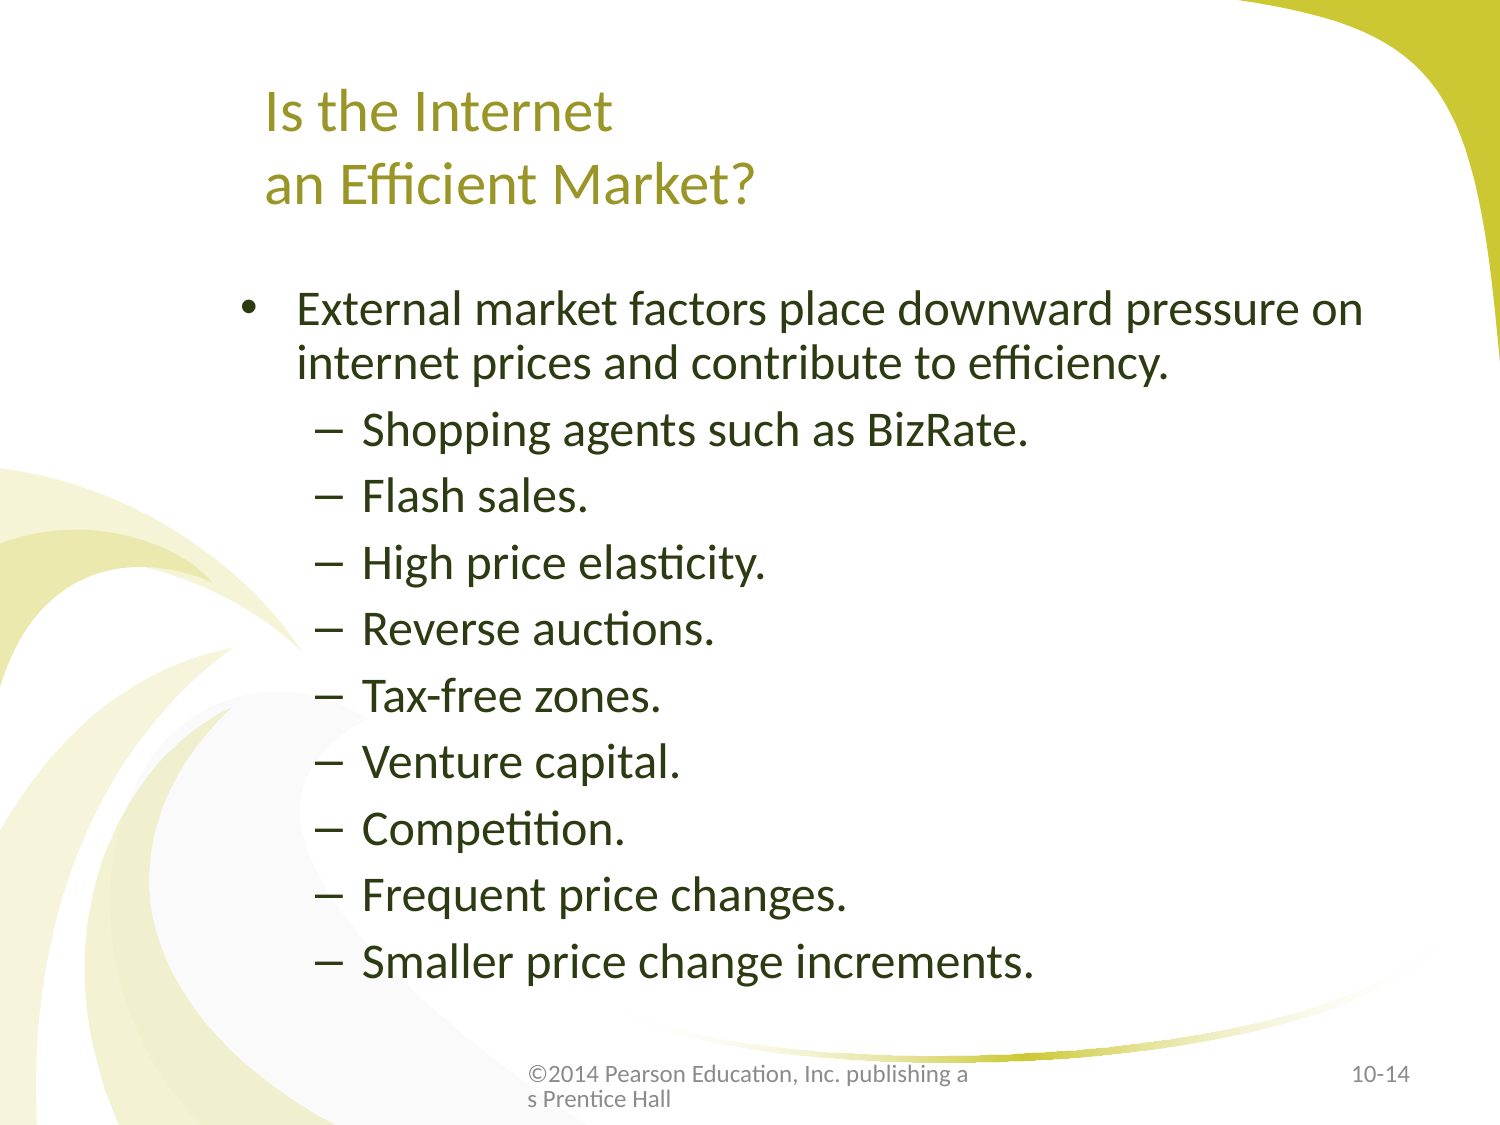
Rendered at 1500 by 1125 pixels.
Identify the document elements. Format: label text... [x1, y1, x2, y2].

footer ©2014 Pearson Education, Inc. publishing as Prentice Hall [512, 1042, 988, 1103]
title Is the Internet an Efficient Market? [249, 62, 1450, 225]
slide_number 10-14 [1074, 1042, 1425, 1103]
list External market factors place downward pressure on internet prices and contribute to efficiency. Shopping agents such as BizRate. Flash sales. High price elasticity. Reverse auctions. Tax-free zones. Venture capital. Competition. Frequent price changes. Smaller price change increments. [225, 275, 1438, 988]
